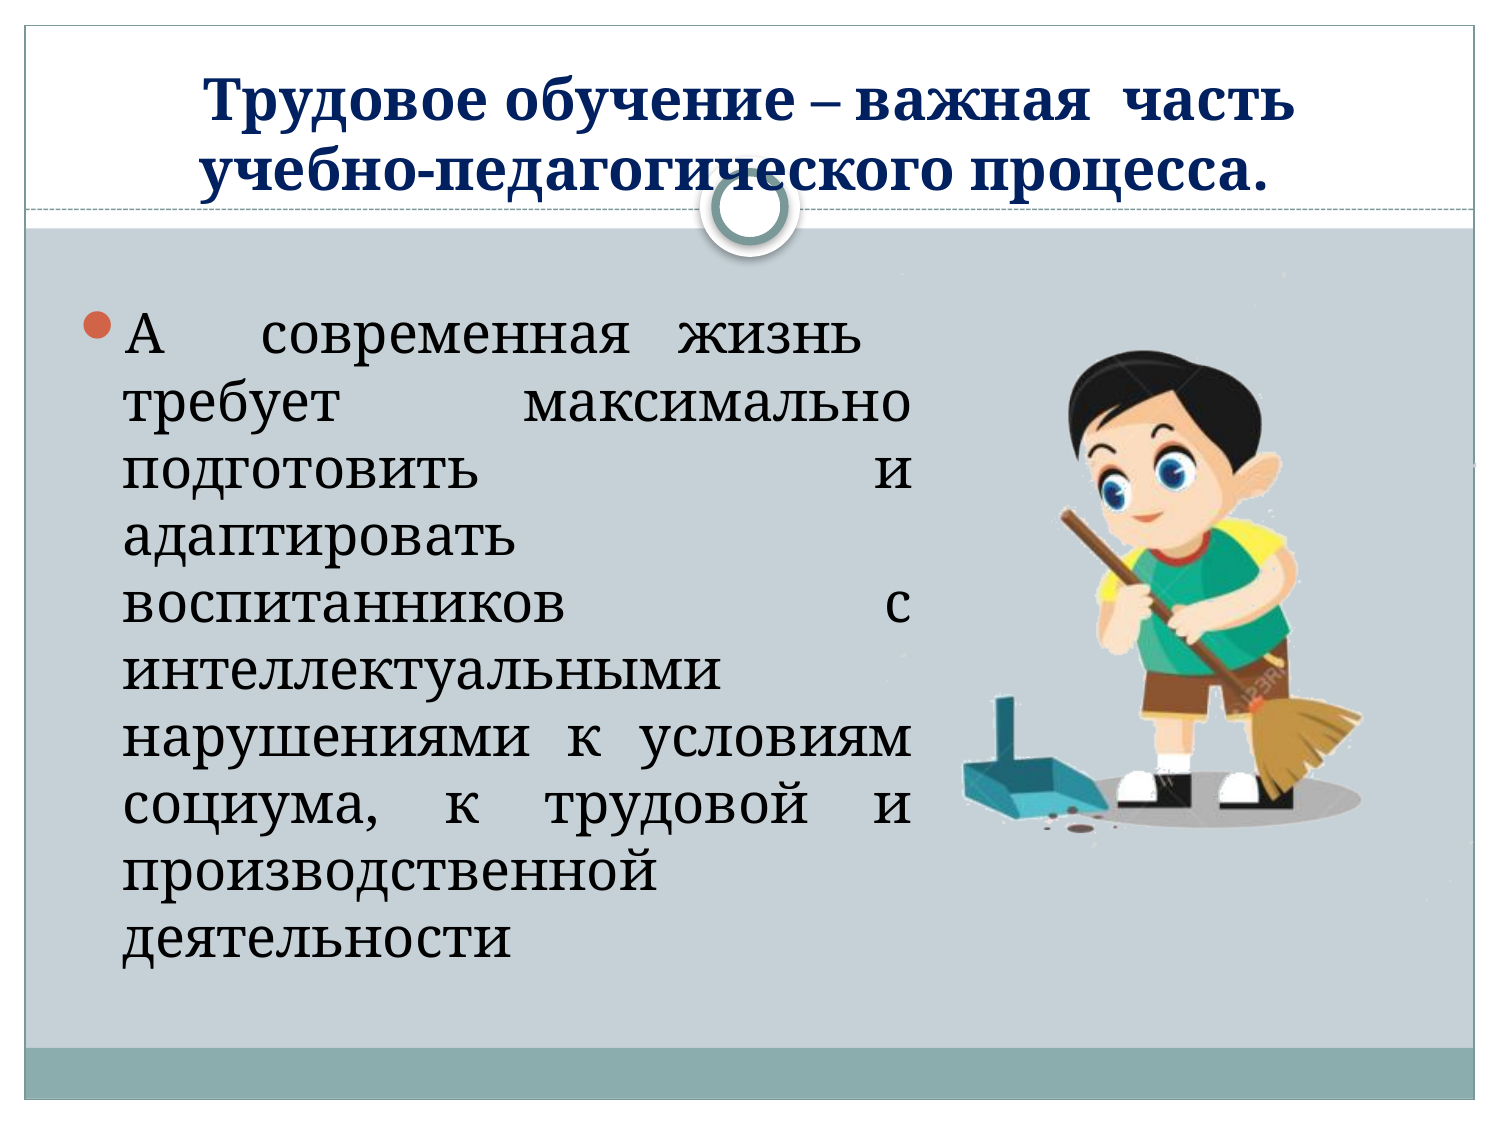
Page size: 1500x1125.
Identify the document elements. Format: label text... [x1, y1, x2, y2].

text_box Трудовое обучение – важная часть учебно-педагогического процесса. [64, 54, 1436, 210]
list А современная жизнь требует максимально подготовить и адаптировать воспитанников с интеллектуальными нарушениями к условиям социума, к трудовой и производственной деятельности [64, 290, 928, 976]
picture [826, 255, 1500, 929]
